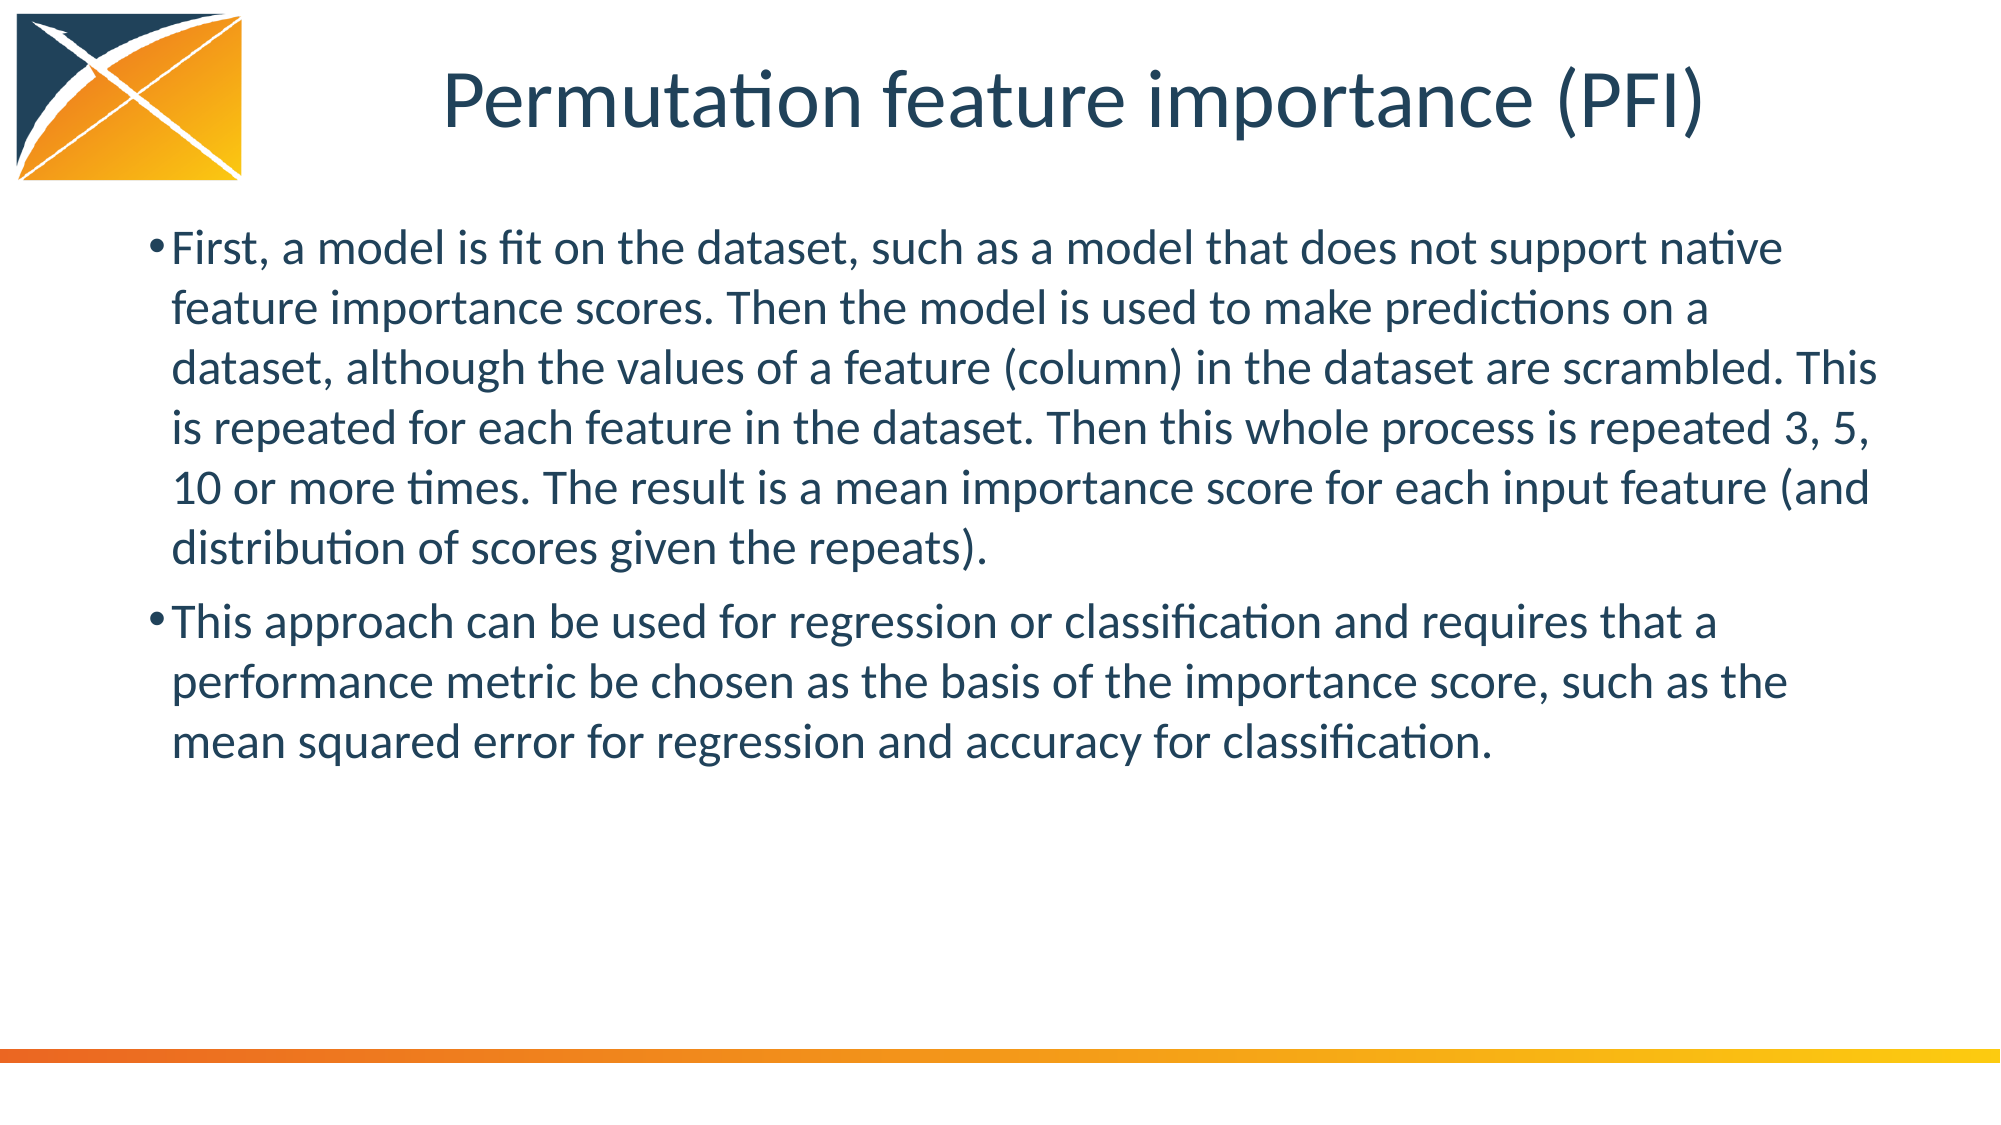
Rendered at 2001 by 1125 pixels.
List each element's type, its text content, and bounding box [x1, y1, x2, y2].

title Permutation feature importance (PFI) [249, 24, 1900, 163]
list First, a model is fit on the dataset, such as a model that does not support native feature importance scores. Then the model is used to make predictions on a dataset, although the values of a feature (column) in the dataset are scrambled. This is repeated for each feature in the dataset. Then this whole process is repeated 3, 5, 10 or more times. The result is a mean importance score for each input feature (and distribution of scores given the repeats). This approach can be used for regression or classification and requires that a performance metric be chosen as the basis of the importance score, such as the mean squared error for regression and accuracy for classification. [99, 200, 1900, 1005]
picture [0, 0, 274, 200]
